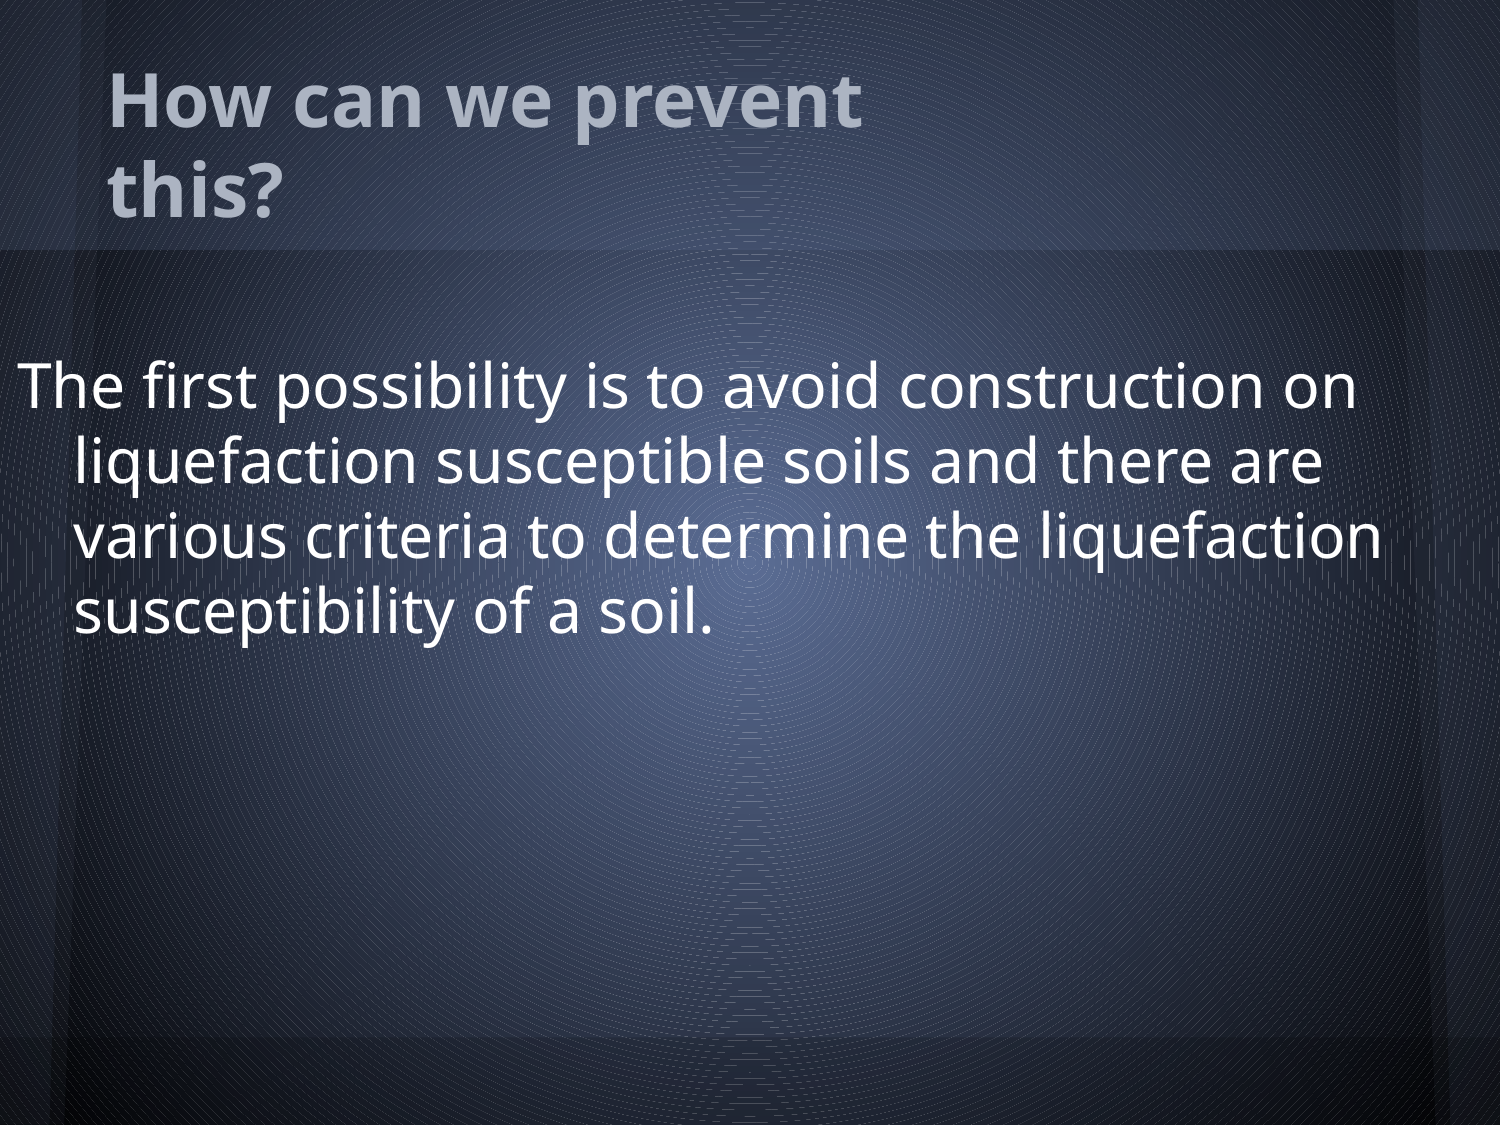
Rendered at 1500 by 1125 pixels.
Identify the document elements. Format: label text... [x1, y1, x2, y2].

title How can we prevent this? [53, 19, 1404, 248]
list The first possibility is to avoid construction on liquefaction susceptible soils and there are various criteria to determine the liquefaction susceptibility of a soil. [2, 331, 1498, 1125]
